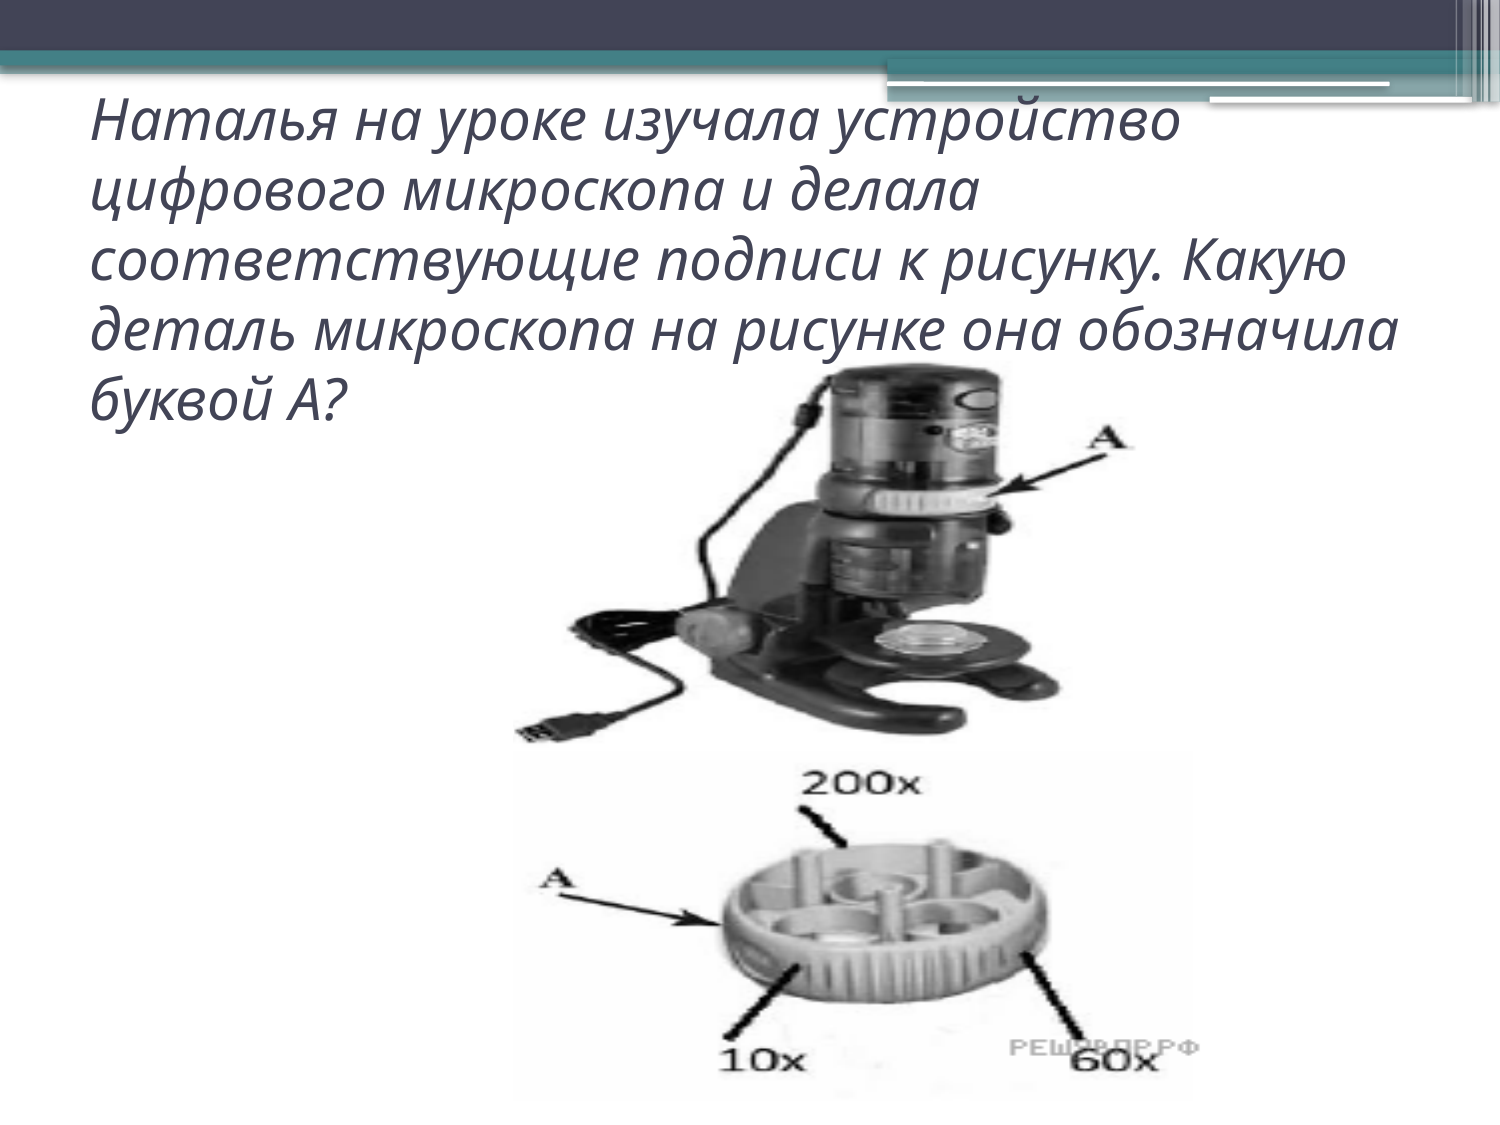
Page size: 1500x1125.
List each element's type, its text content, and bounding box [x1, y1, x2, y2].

title Наталья на уроке изучала устройство цифрового микроскопа и делала соответствующие подписи к рисунку. Какую деталь микроскопа на рисунке она обозначила буквой А? [75, 187, 1500, 398]
picture [513, 325, 1208, 1105]
